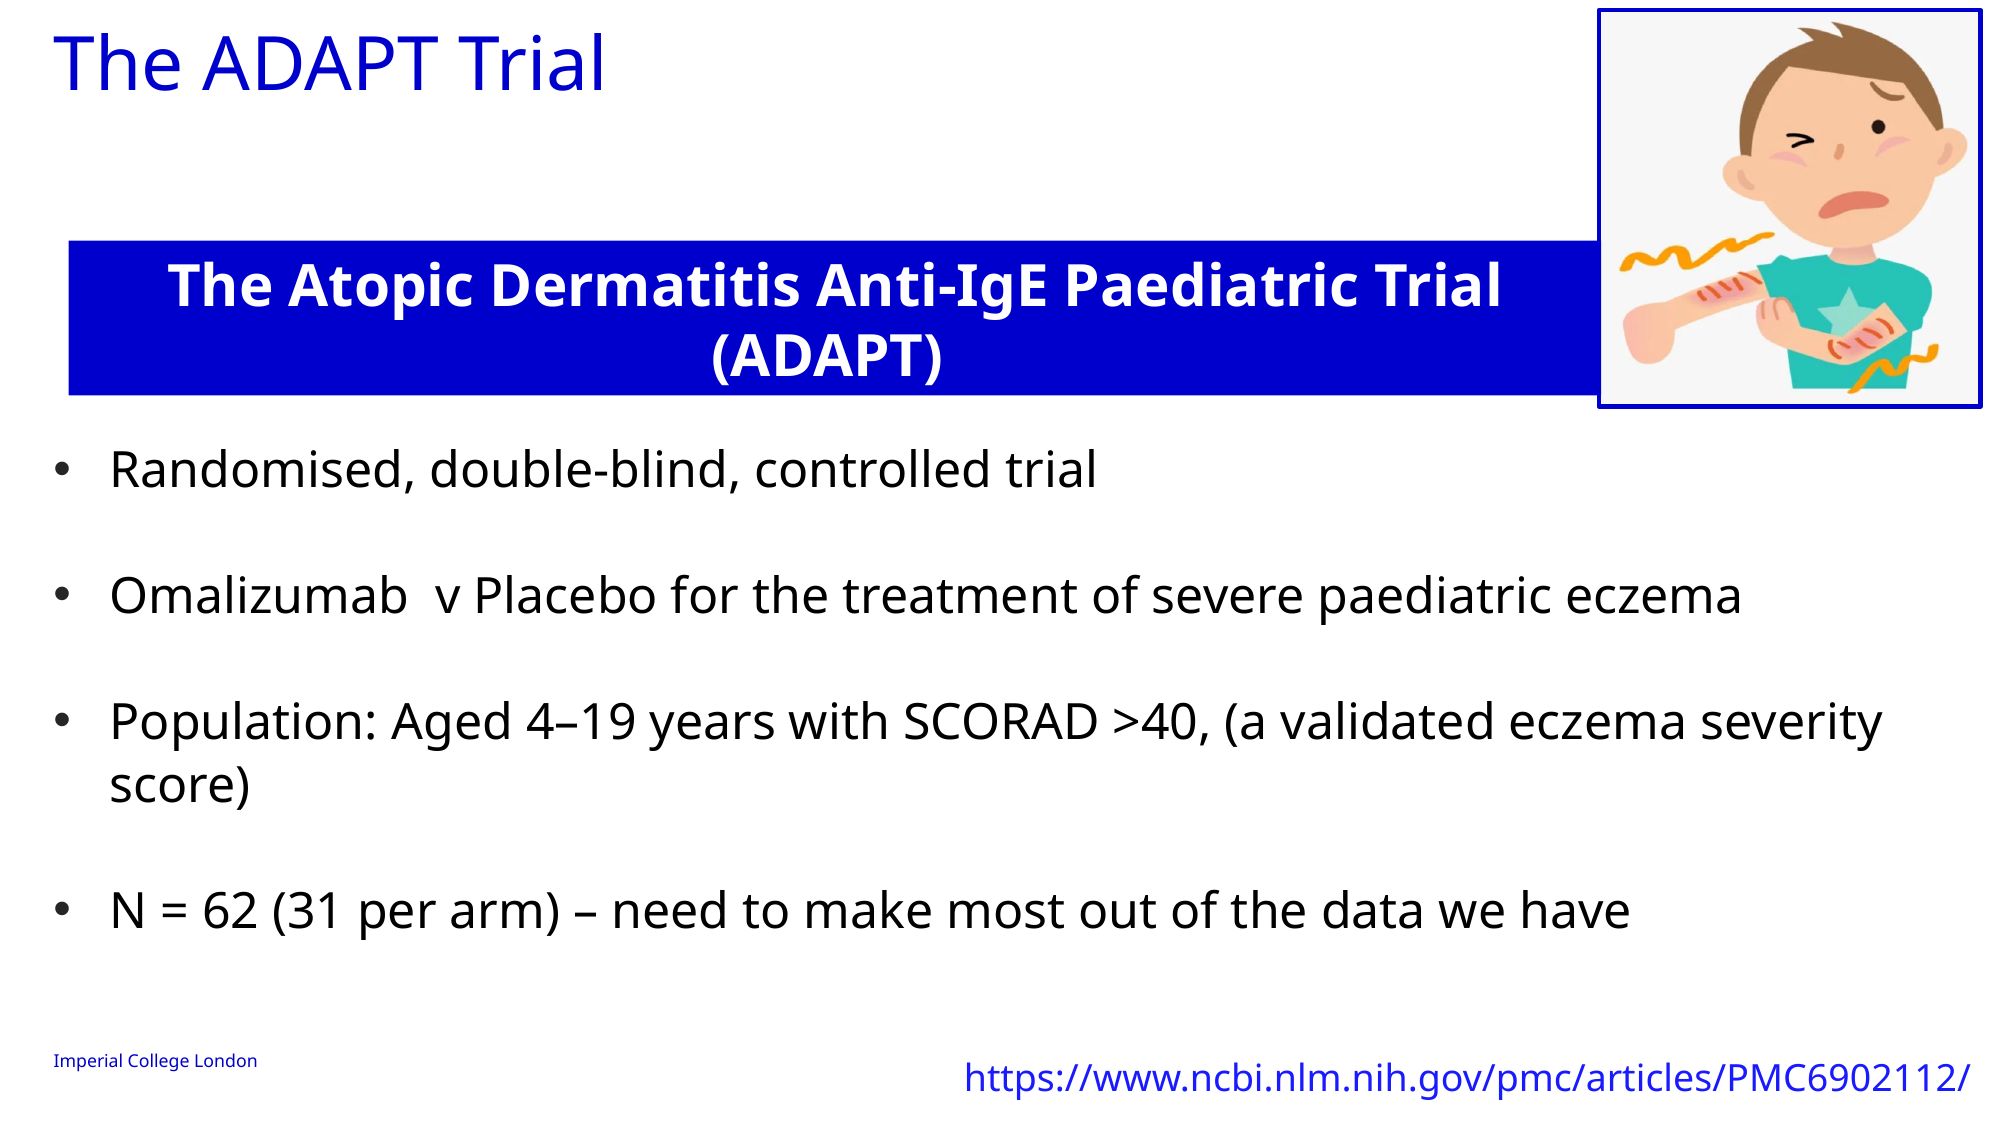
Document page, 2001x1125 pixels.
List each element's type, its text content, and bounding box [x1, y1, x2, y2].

list Randomised, double-blind, controlled trial Omalizumab v Placebo for the treatment of severe paediatric eczema Population: Aged 4–19 years with SCORAD >40, (a validated eczema severity score) N = 62 (31 per arm) – need to make most out of the data we have [53, 434, 1947, 993]
text_box The Atopic Dermatitis Anti-IgE Paediatric Trial (ADAPT) [68, 240, 1597, 396]
title The ADAPT Trial [53, 25, 1597, 133]
picture [1601, 12, 1979, 405]
text_box https://www.ncbi.nlm.nih.gov/pmc/articles/PMC6902112/ [703, 1046, 1987, 1107]
